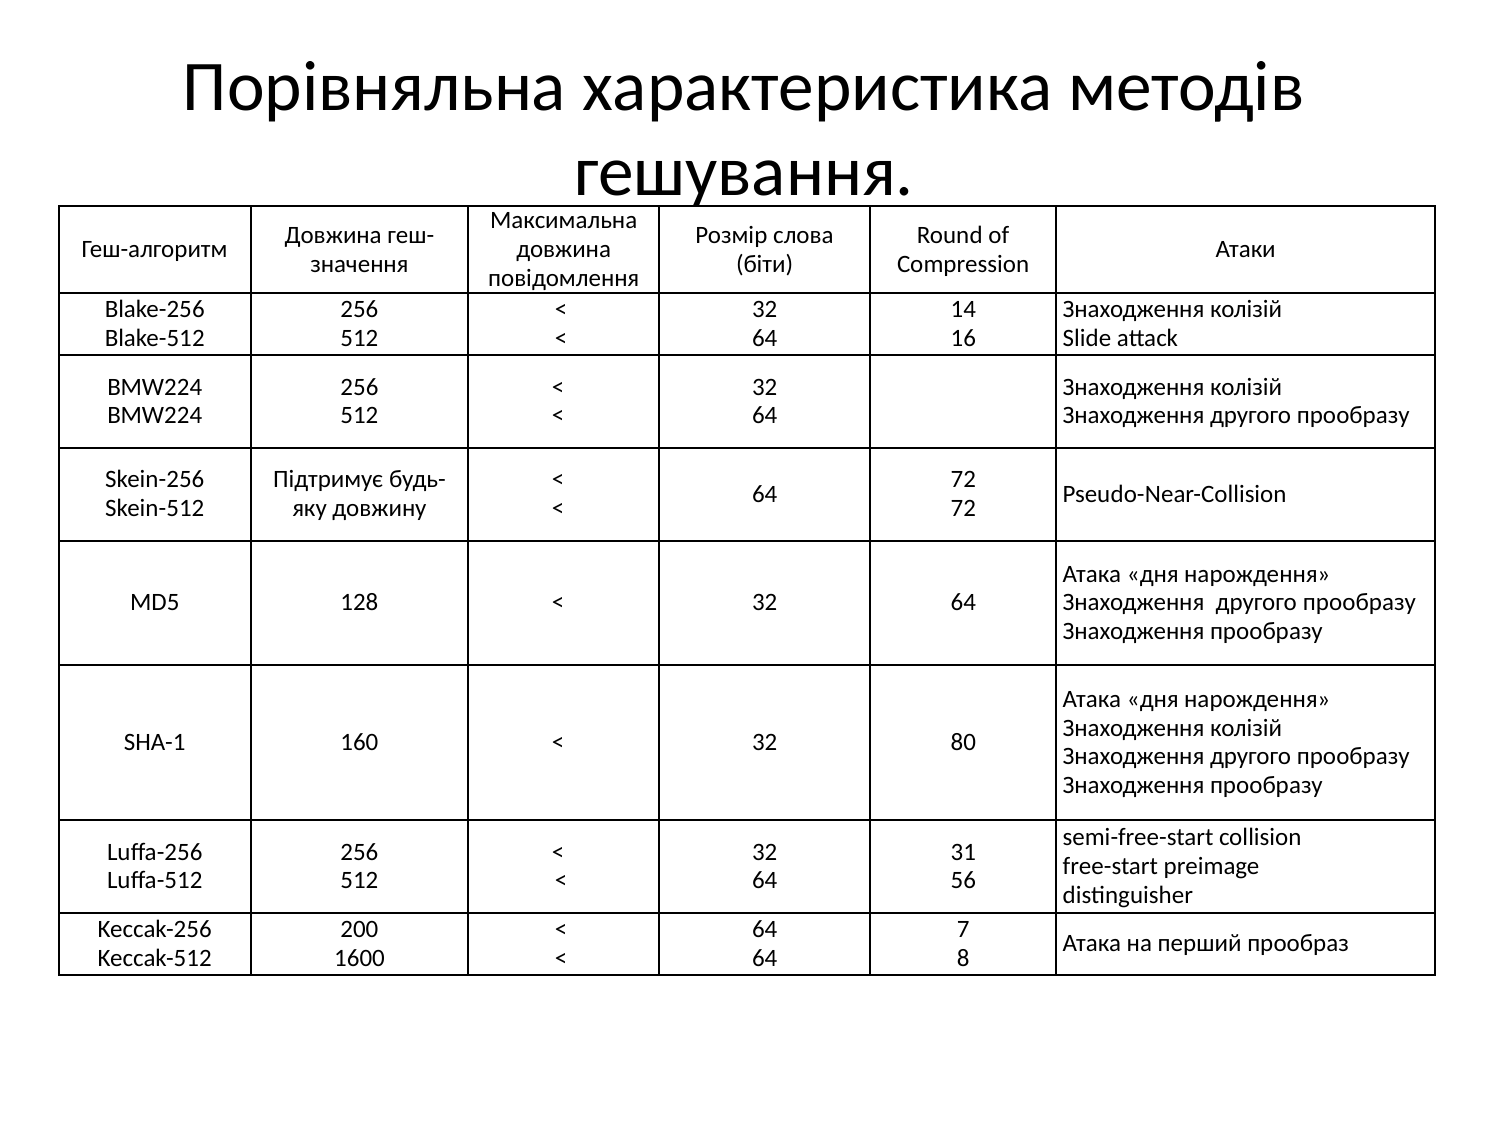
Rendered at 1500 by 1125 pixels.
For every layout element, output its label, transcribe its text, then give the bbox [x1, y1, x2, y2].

title Порівняльна характеристика методів гешування. [53, 30, 1436, 219]
